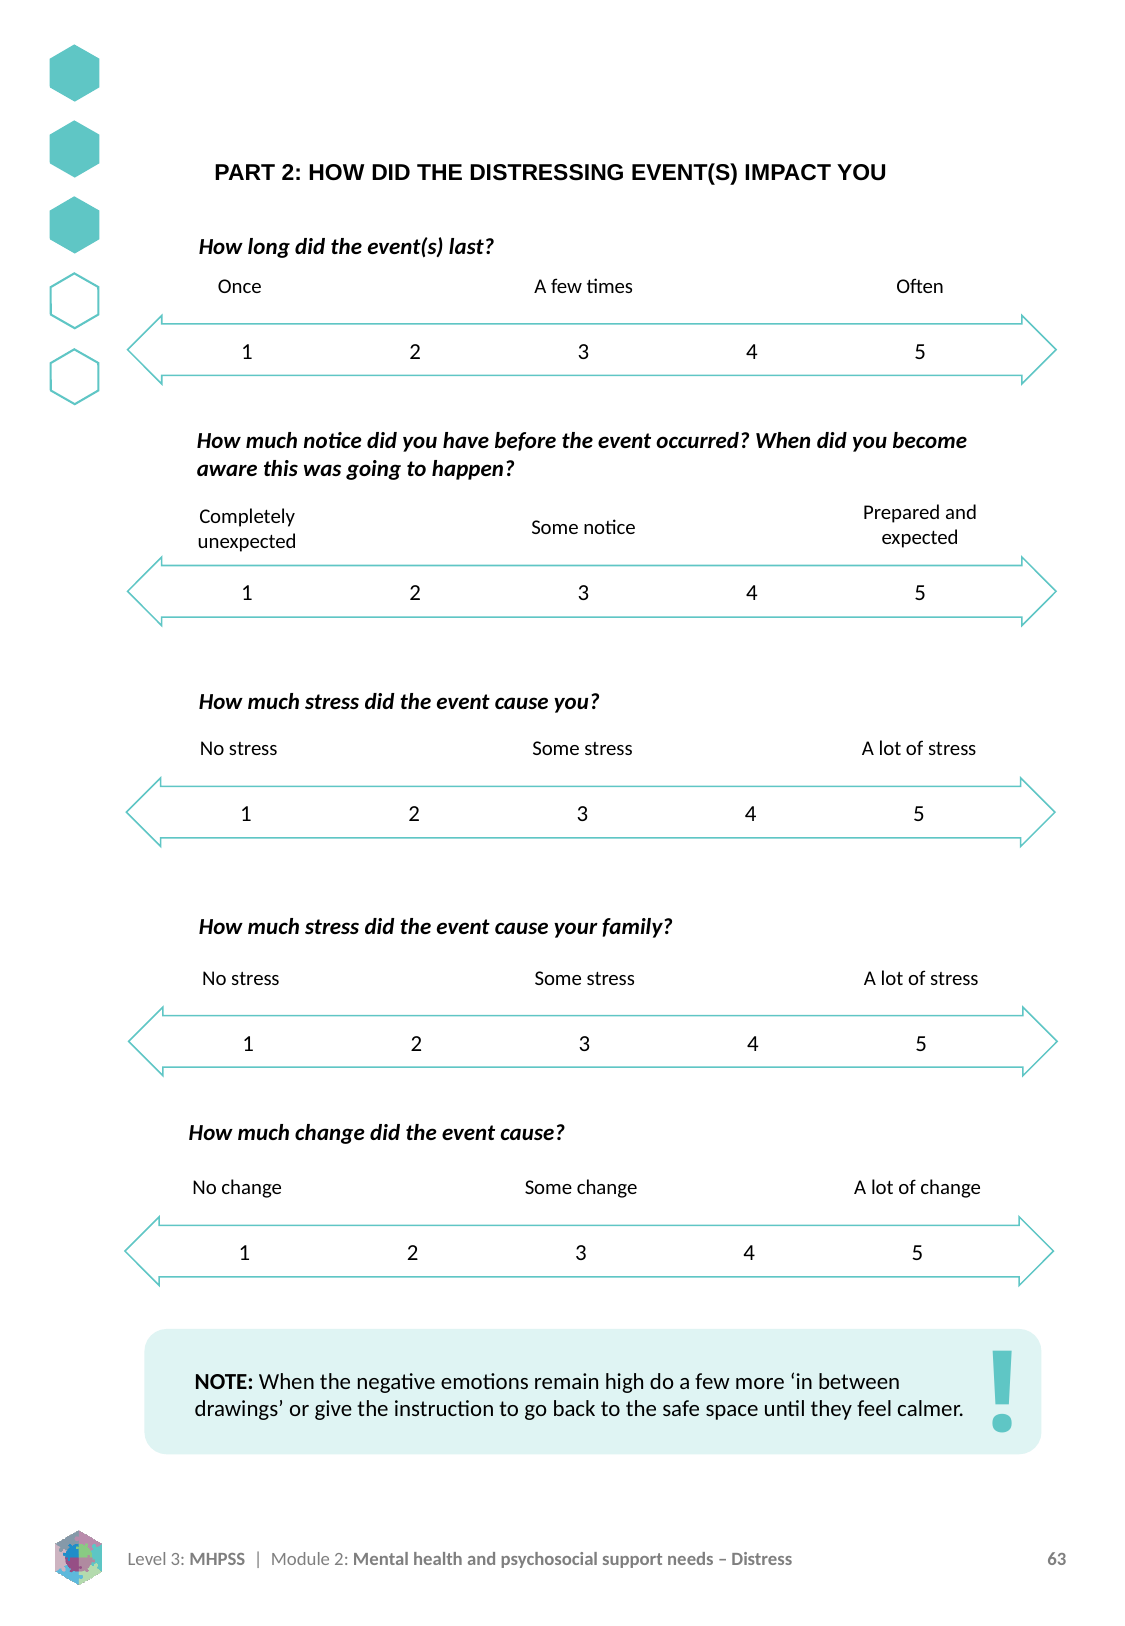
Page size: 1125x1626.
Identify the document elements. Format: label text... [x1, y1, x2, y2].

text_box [126, 490, 1058, 631]
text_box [127, 956, 1059, 1081]
text_box NOTE: When the negative emotions remain high do a few more ‘in between drawings’ or give the instruction to go back to the safe space until they feel calmer. [179, 1359, 971, 1429]
text_box [50, 45, 99, 101]
text_box [50, 197, 99, 253]
text_box ! [971, 1311, 1055, 1462]
text_box How much notice did you have before the event occurred? When did you become aware this was going to happen? [182, 418, 1020, 488]
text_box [126, 264, 1058, 389]
text_box [144, 1328, 971, 1455]
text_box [125, 727, 1057, 852]
text_box How much change did the event cause? [173, 1110, 786, 1153]
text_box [123, 1166, 1055, 1291]
picture [55, 1530, 102, 1585]
text_box How much stress did the event cause you? [183, 679, 796, 722]
text_box How long did the event(s) last? [183, 224, 765, 263]
text_box [50, 121, 99, 177]
text_box PART 2: HOW DID THE DISTRESSING EVENT(S) IMPACT YOU [199, 152, 903, 192]
text_box [50, 273, 99, 329]
text_box How much stress did the event cause your family? [183, 904, 796, 947]
text_box [50, 349, 99, 405]
